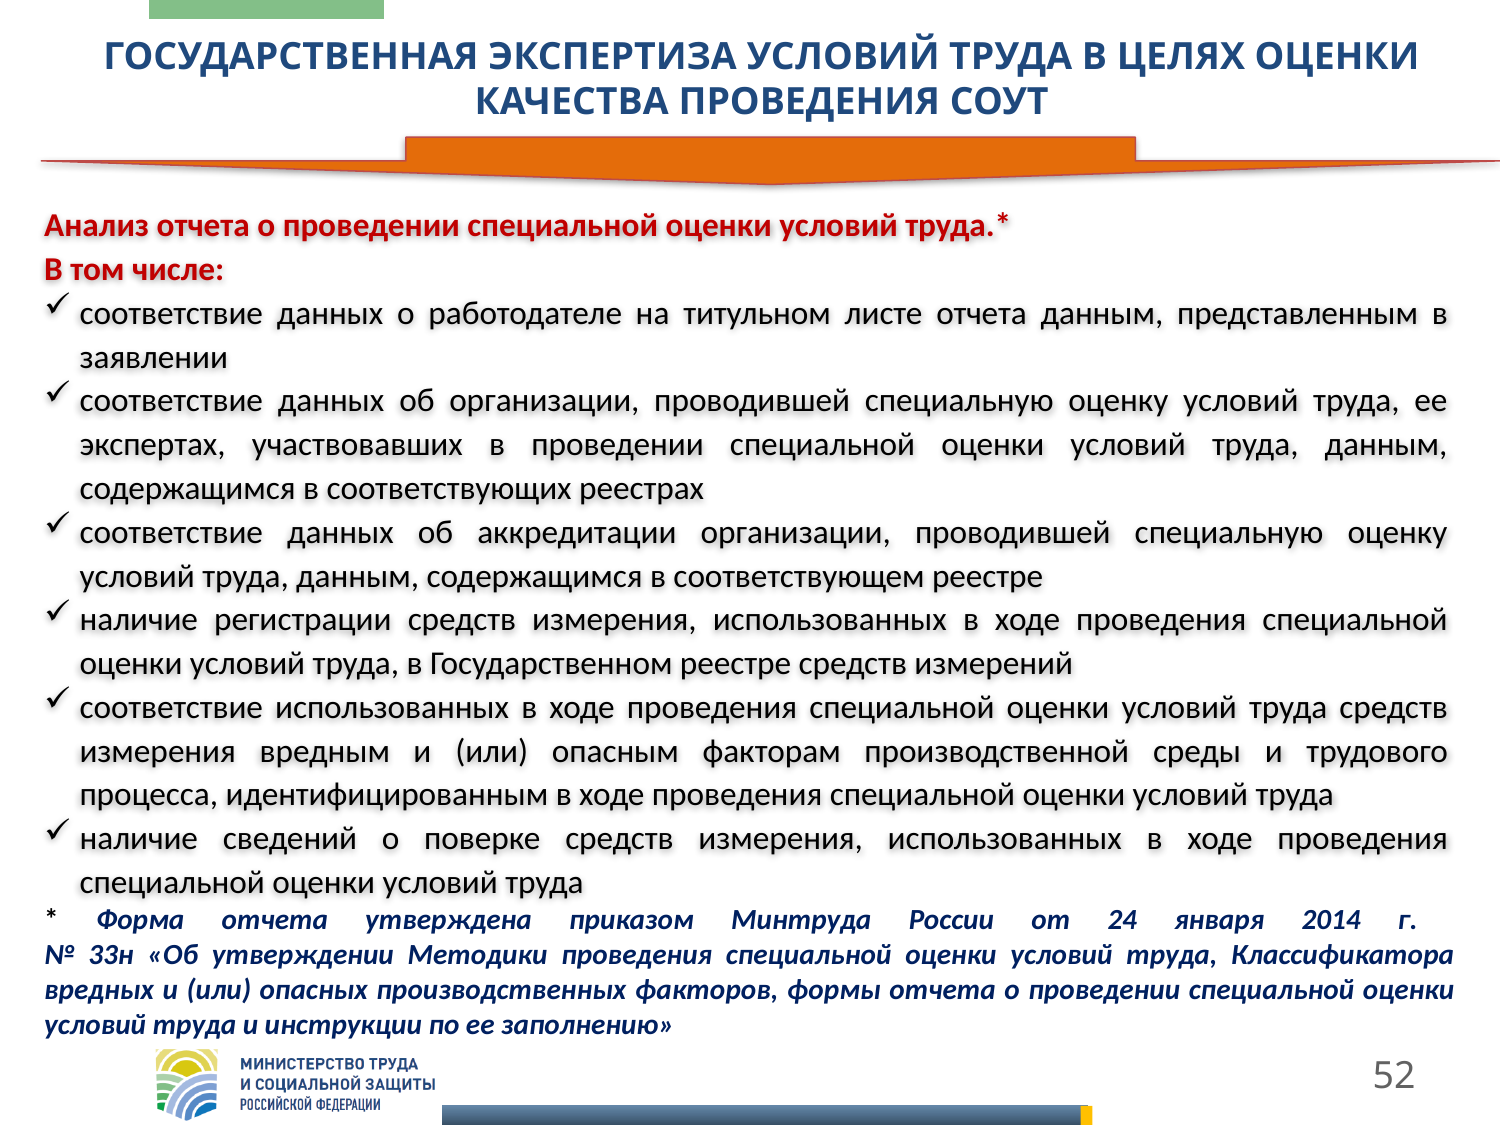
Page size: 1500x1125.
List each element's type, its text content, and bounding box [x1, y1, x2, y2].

title ГОСУДАРСТВЕННАЯ ЭКСПЕРТИЗА УСЛОВИЙ ТРУДА В ЦЕЛЯХ ОЦЕНКИ КАЧЕСТВА ПРОВЕДЕНИЯ СОУТ [41, 18, 1483, 136]
picture [149, 0, 385, 19]
text_box [40, 136, 1500, 186]
text_box [448, 1105, 1079, 1125]
picture [147, 1043, 444, 1125]
text_box [1079, 1104, 1094, 1125]
slide_number 52 [1080, 1048, 1431, 1107]
text_box Анализ отчета о проведении специальной оценки условий труда.* В том числе: соответствие данных о работодателе на титульном листе отчета данным, представленным в заявлении соответствие данных об организации, проводившей специальную оценку условий труда, ее экспертах, участвовавших в проведении специальной оценки условий труда, данным, содержащимся в соответствующих реестрах соответствие данных об аккредитации организации, проводившей специальную оценку условий труда, данным, содержащимся в соответствующем реестре наличие регистрации средств измерения, использованных в ходе проведения специальной оценки условий труда, в Государственном реестре средств измерений соответствие использованных в ходе проведения специальной оценки условий труда средств измерения вредным и (или) опасным факторам производственной среды и трудового процесса, идентифицированным в ходе проведения специальной оценки условий труда наличие сведений о поверке средств измерения, использованных в ходе проведения специальной оценки условий труда [29, 255, 1465, 893]
text_box * Форма отчета утверждена приказом Минтруда России от 24 января 2014 г. № 33н «Об утверждении Методики проведения специальной оценки условий труда, Классификатора вредных и (или) опасных производственных факторов, формы отчета о проведении специальной оценки условий труда и инструкции по ее заполнению» [29, 893, 1471, 1048]
